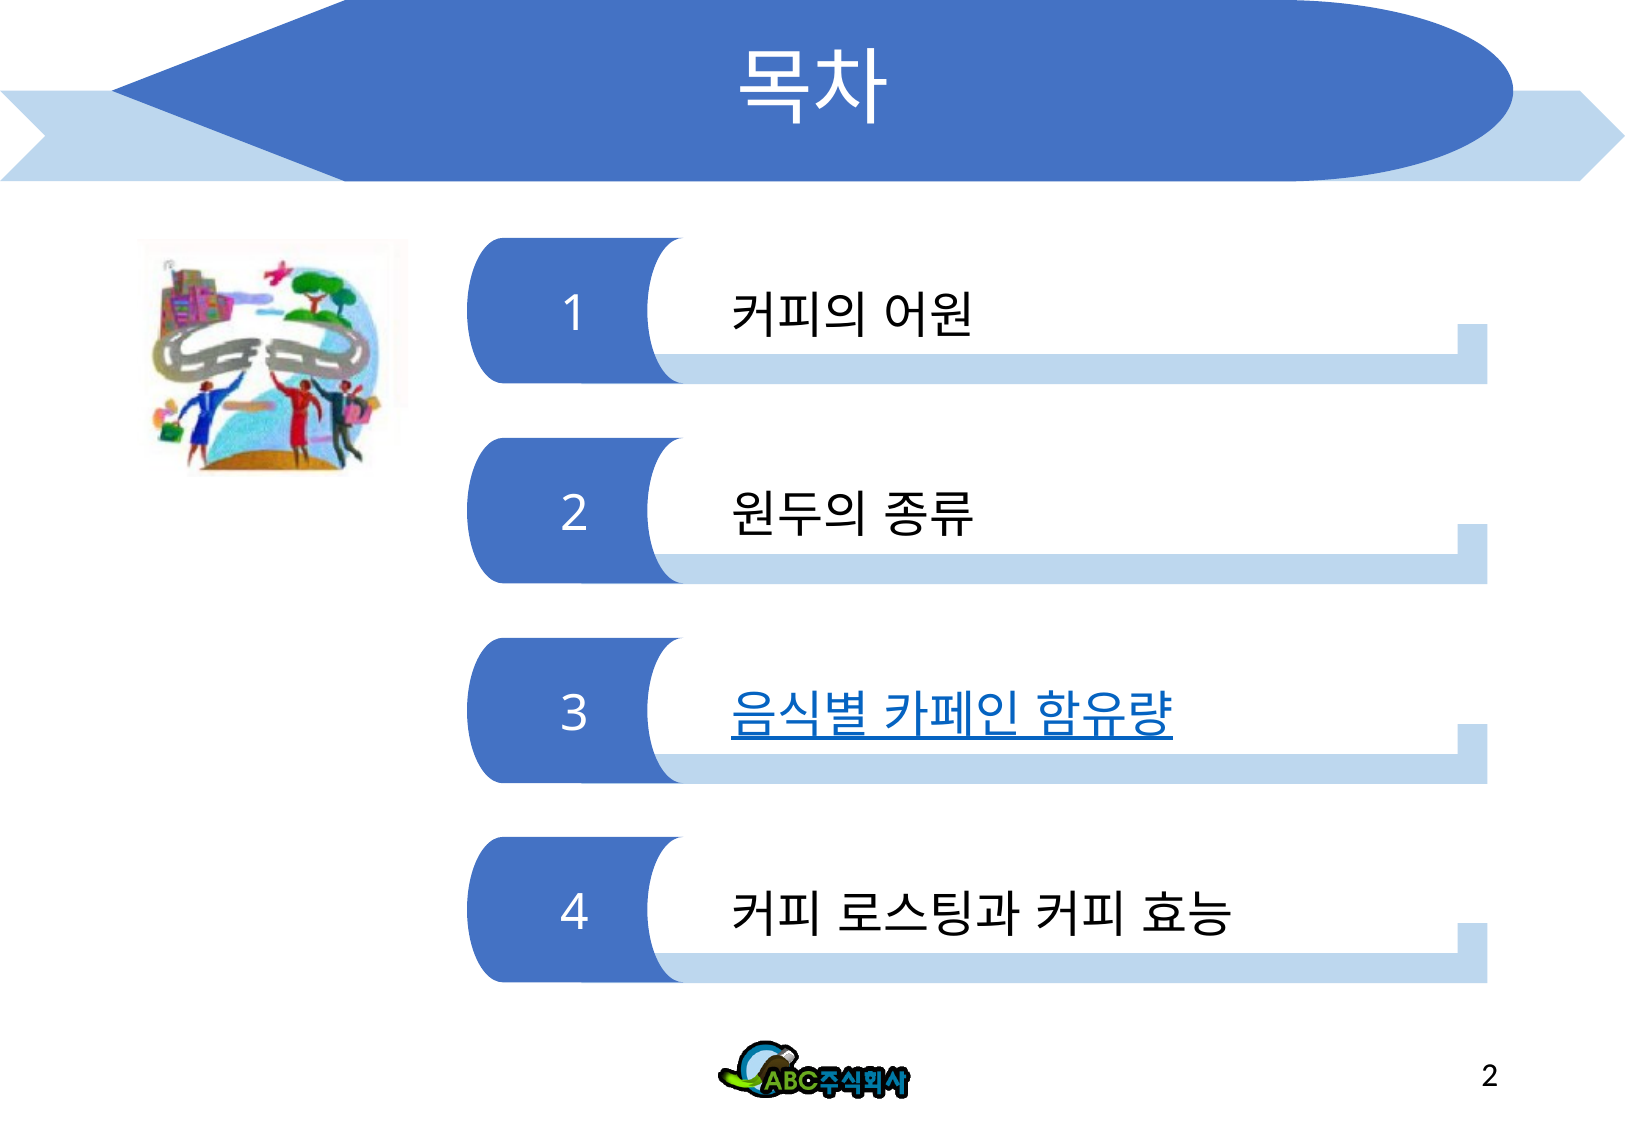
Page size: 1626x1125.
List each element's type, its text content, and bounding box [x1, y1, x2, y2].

text_box 원두의 종류 [716, 475, 1444, 551]
text_box [580, 723, 1489, 785]
text_box 음식별 카페인 함유량 [716, 675, 1444, 763]
text_box [580, 523, 1489, 585]
text_box 커피의 어원 [716, 275, 1444, 351]
title 목차 [0, 0, 1625, 182]
picture [709, 1034, 916, 1103]
text_box 2 [467, 437, 684, 584]
text_box 3 [467, 637, 684, 784]
picture [137, 239, 409, 477]
text_box 2 [1147, 1042, 1514, 1103]
text_box [580, 922, 1489, 984]
text_box [580, 323, 1489, 385]
text_box 커피 로스팅과 커피 효능 [716, 874, 1444, 950]
text_box 4 [467, 836, 684, 983]
text_box 1 [467, 237, 684, 384]
